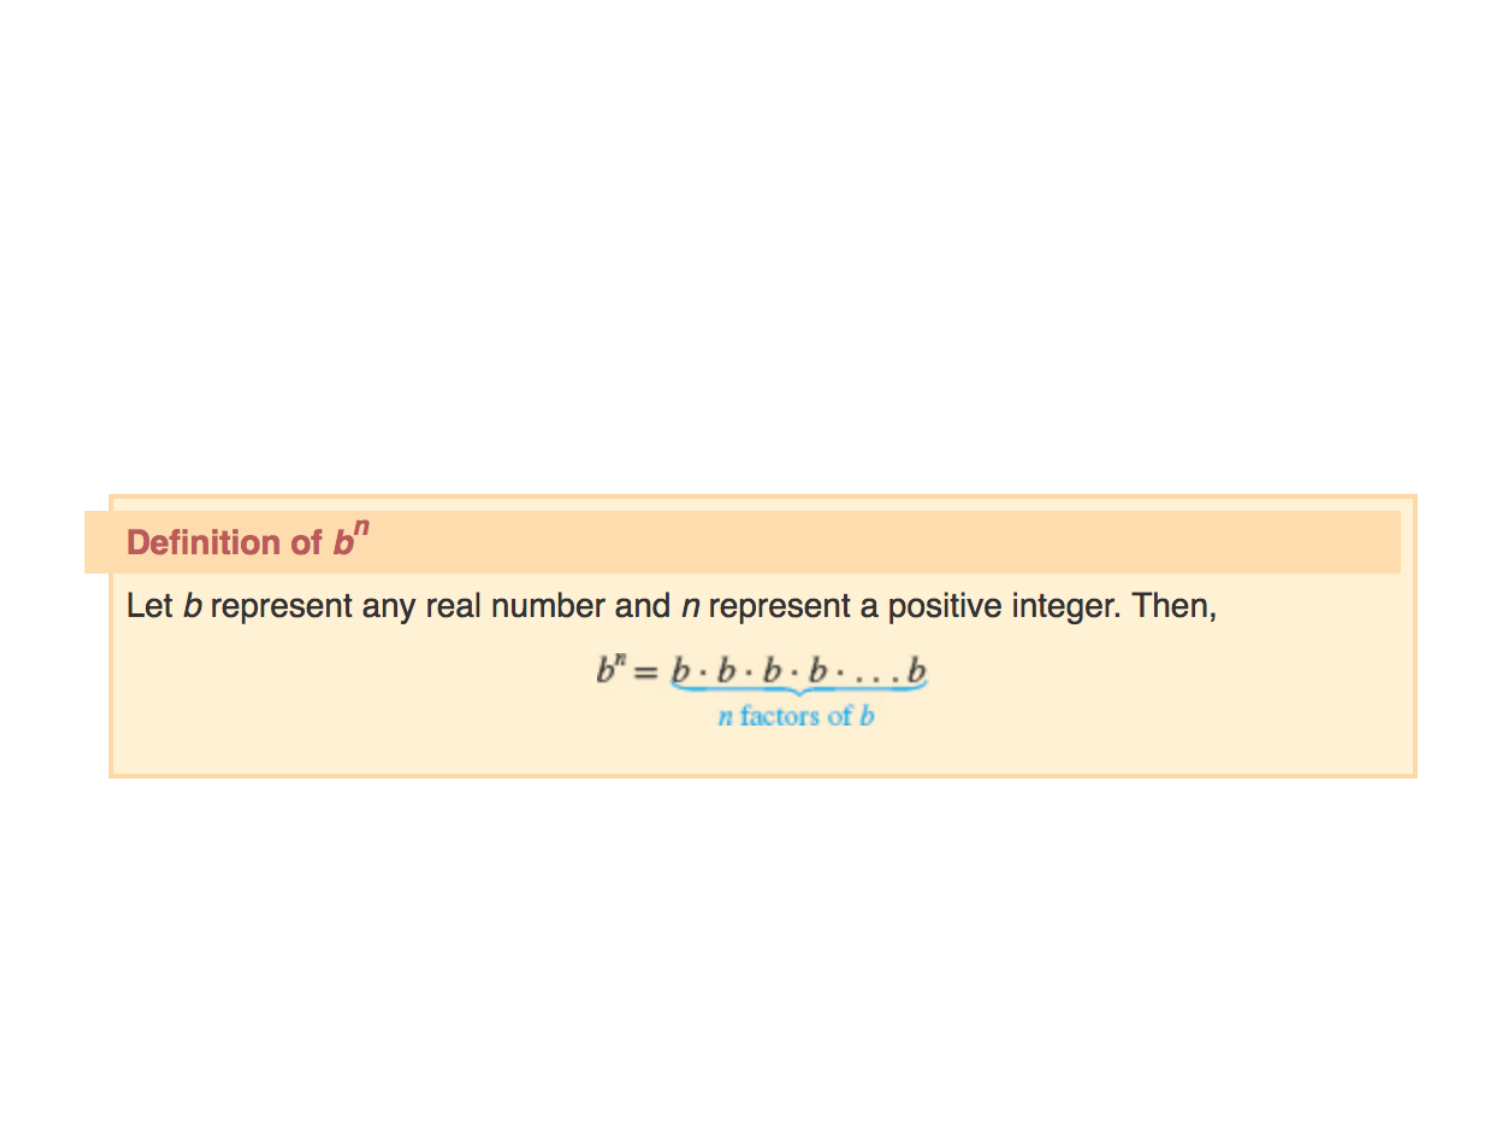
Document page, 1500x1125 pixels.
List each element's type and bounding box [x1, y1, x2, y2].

list [74, 262, 1426, 1006]
